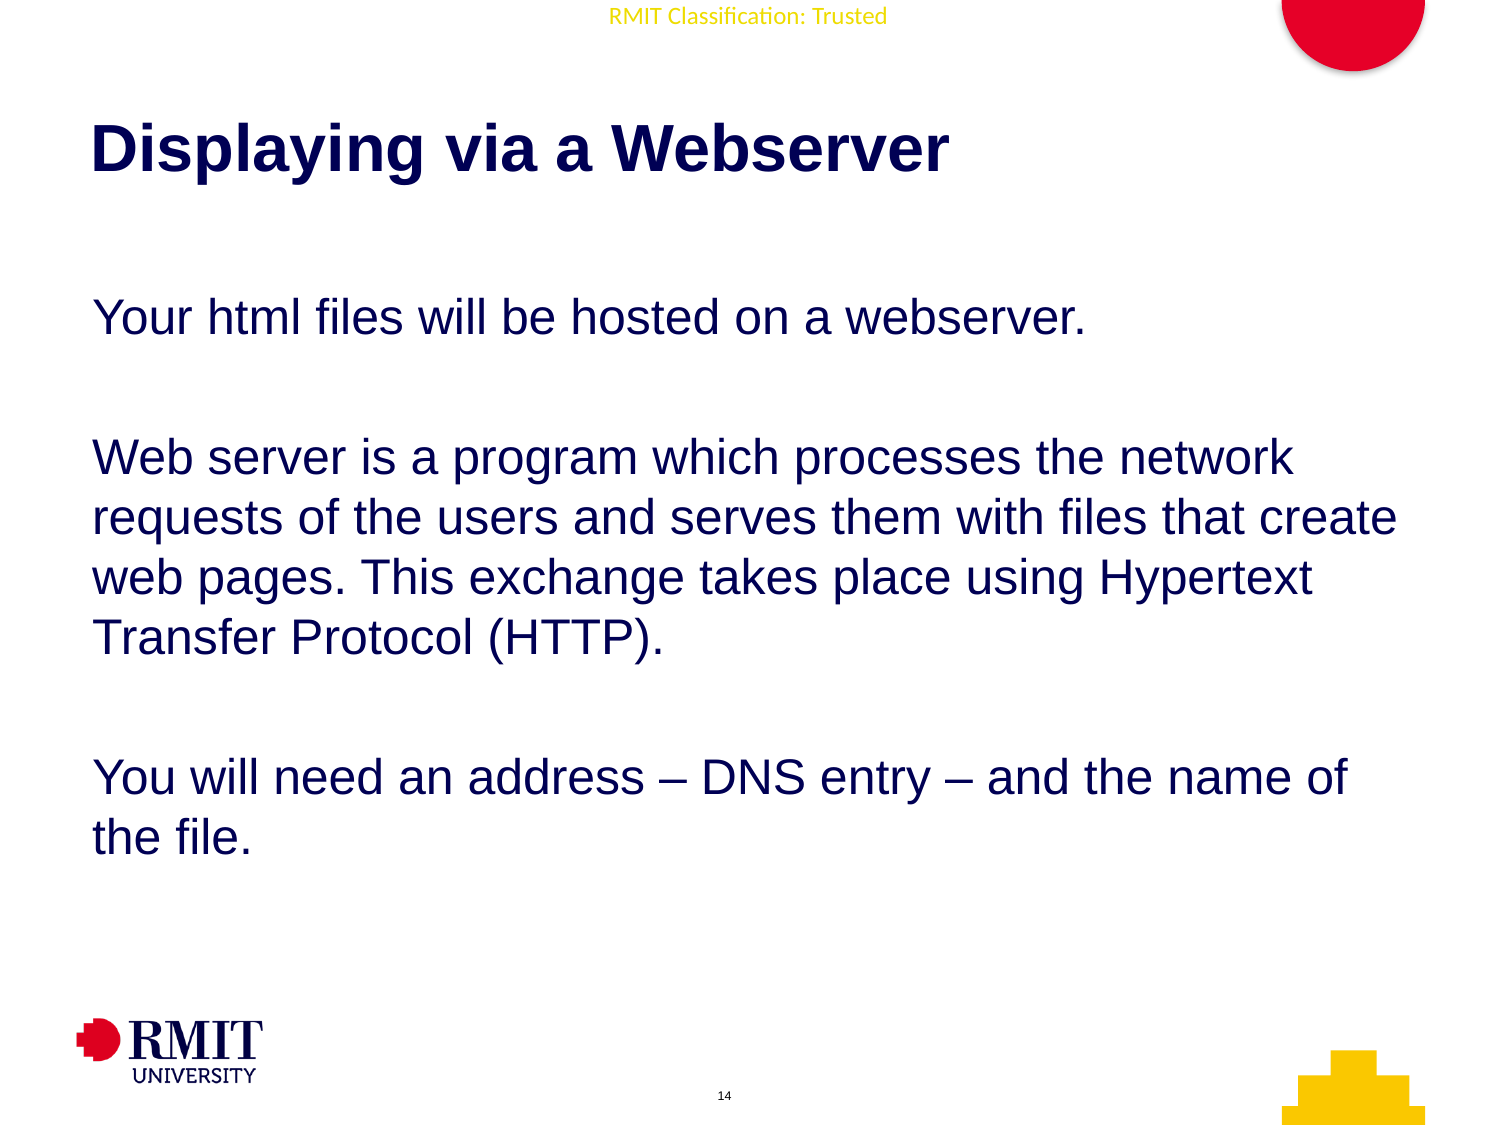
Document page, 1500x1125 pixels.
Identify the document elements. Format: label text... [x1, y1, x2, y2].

list Your html files will be hosted on a webserver. Web server is a program which processes the network requests of the users and serves them with files that create web pages. This exchange takes place using Hypertext Transfer Protocol (HTTP). You will need an address – DNS entry – and the name of the file. [75, 277, 1425, 941]
picture [57, 1001, 281, 1102]
title Displaying via a Webserver [75, 23, 1237, 267]
